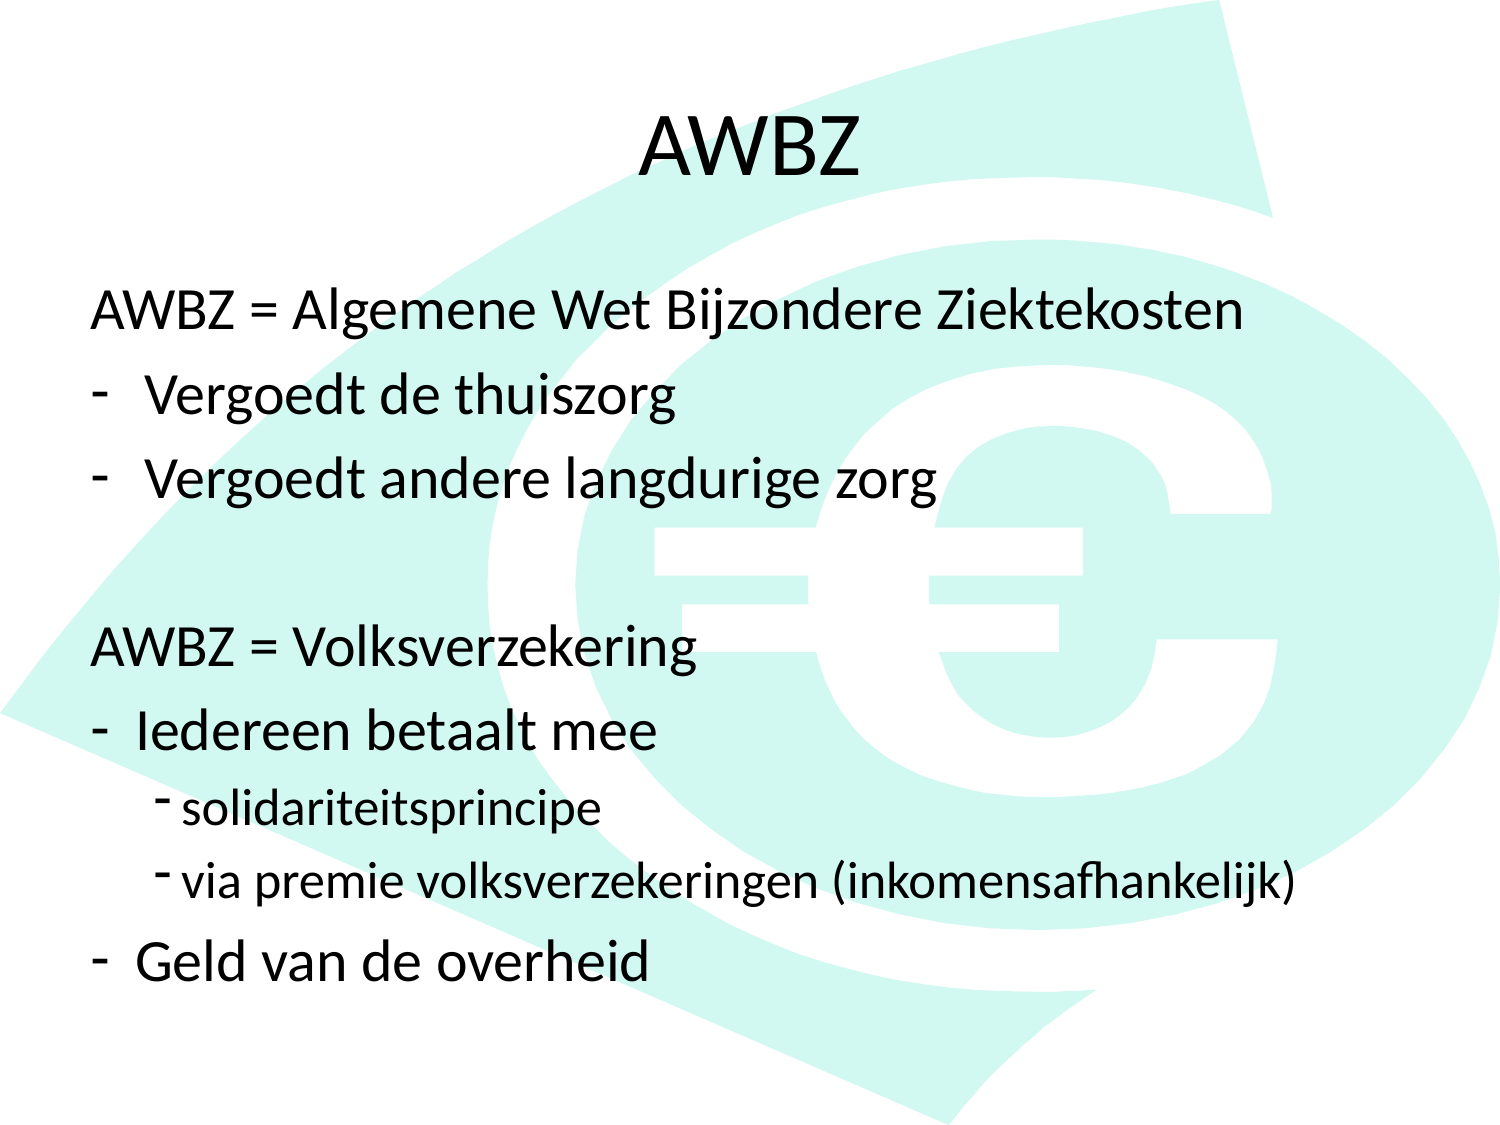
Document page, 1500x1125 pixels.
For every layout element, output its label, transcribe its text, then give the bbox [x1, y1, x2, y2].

title AWBZ [75, 45, 1425, 233]
list AWBZ = Algemene Wet Bijzondere Ziektekosten Vergoedt de thuiszorg Vergoedt andere langdurige zorg AWBZ = Volksverzekering Iedereen betaalt mee solidariteitsprincipe via premie volksverzekeringen (inkomensafhankelijk) Geld van de overheid [75, 262, 1425, 1005]
